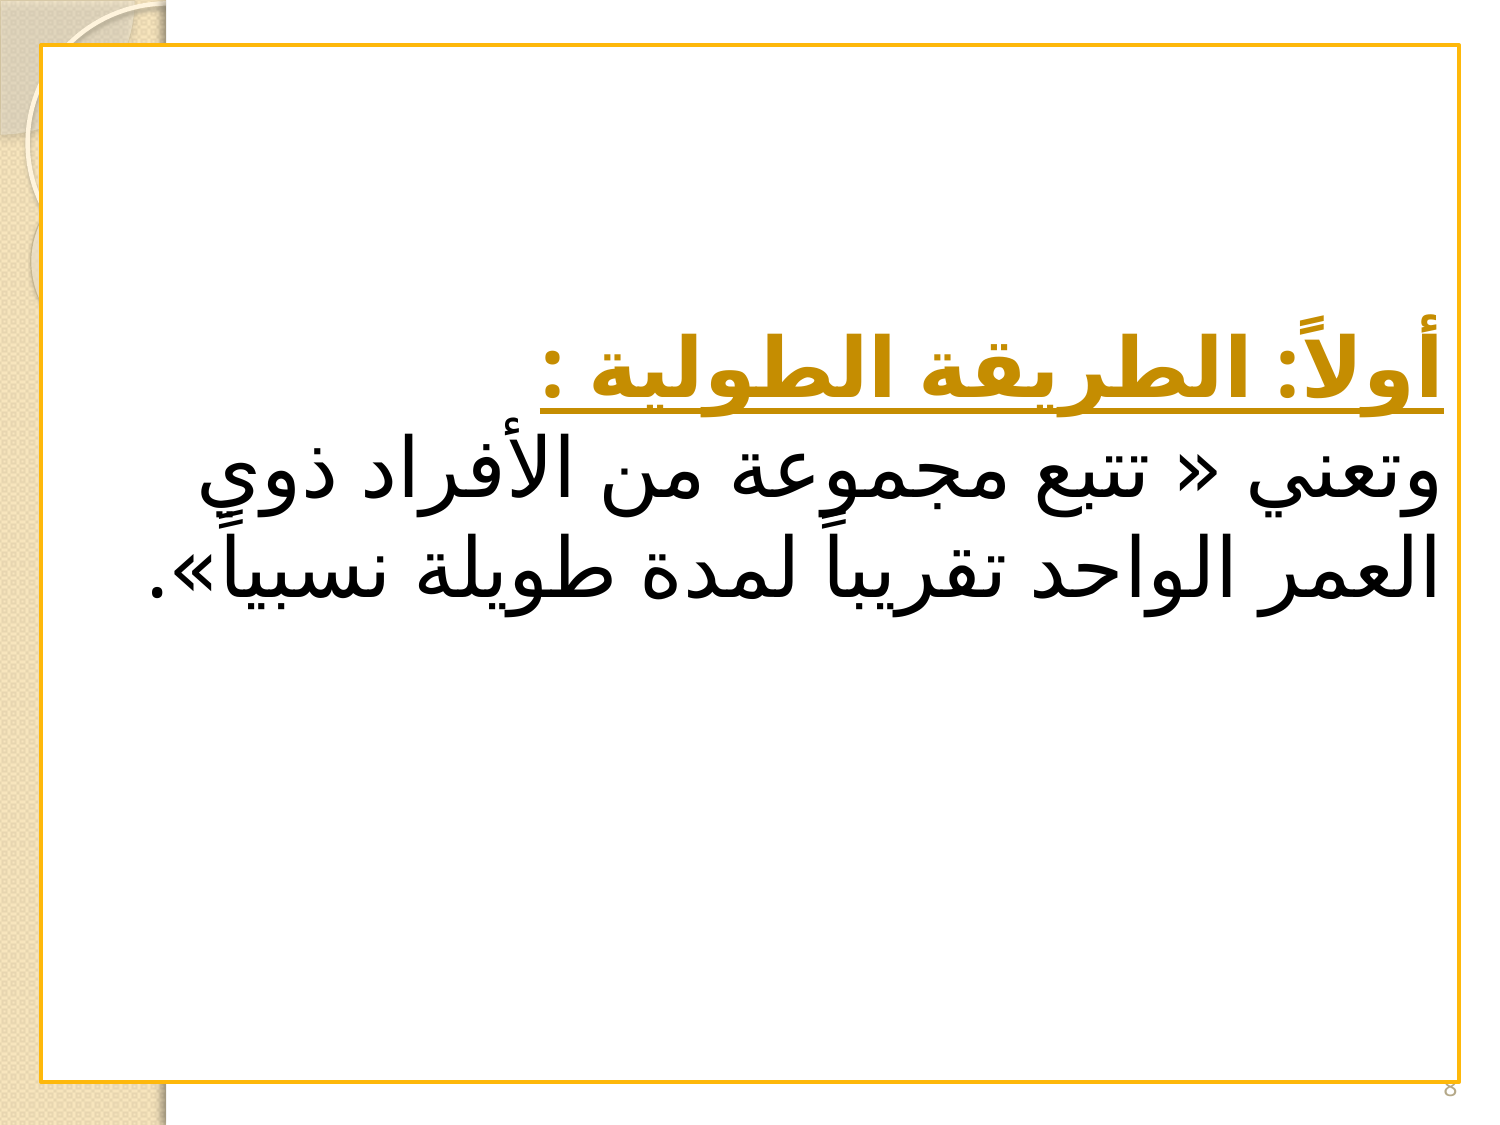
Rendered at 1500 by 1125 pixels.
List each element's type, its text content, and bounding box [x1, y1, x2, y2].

title أولاً: الطريقة الطولية : وتعني « تتبع مجموعة من الأفراد ذوي العمر الواحد تقريباً لمدة طويلة نسبياً». [39, 43, 1461, 1084]
slide_number 8 [1413, 1034, 1488, 1113]
